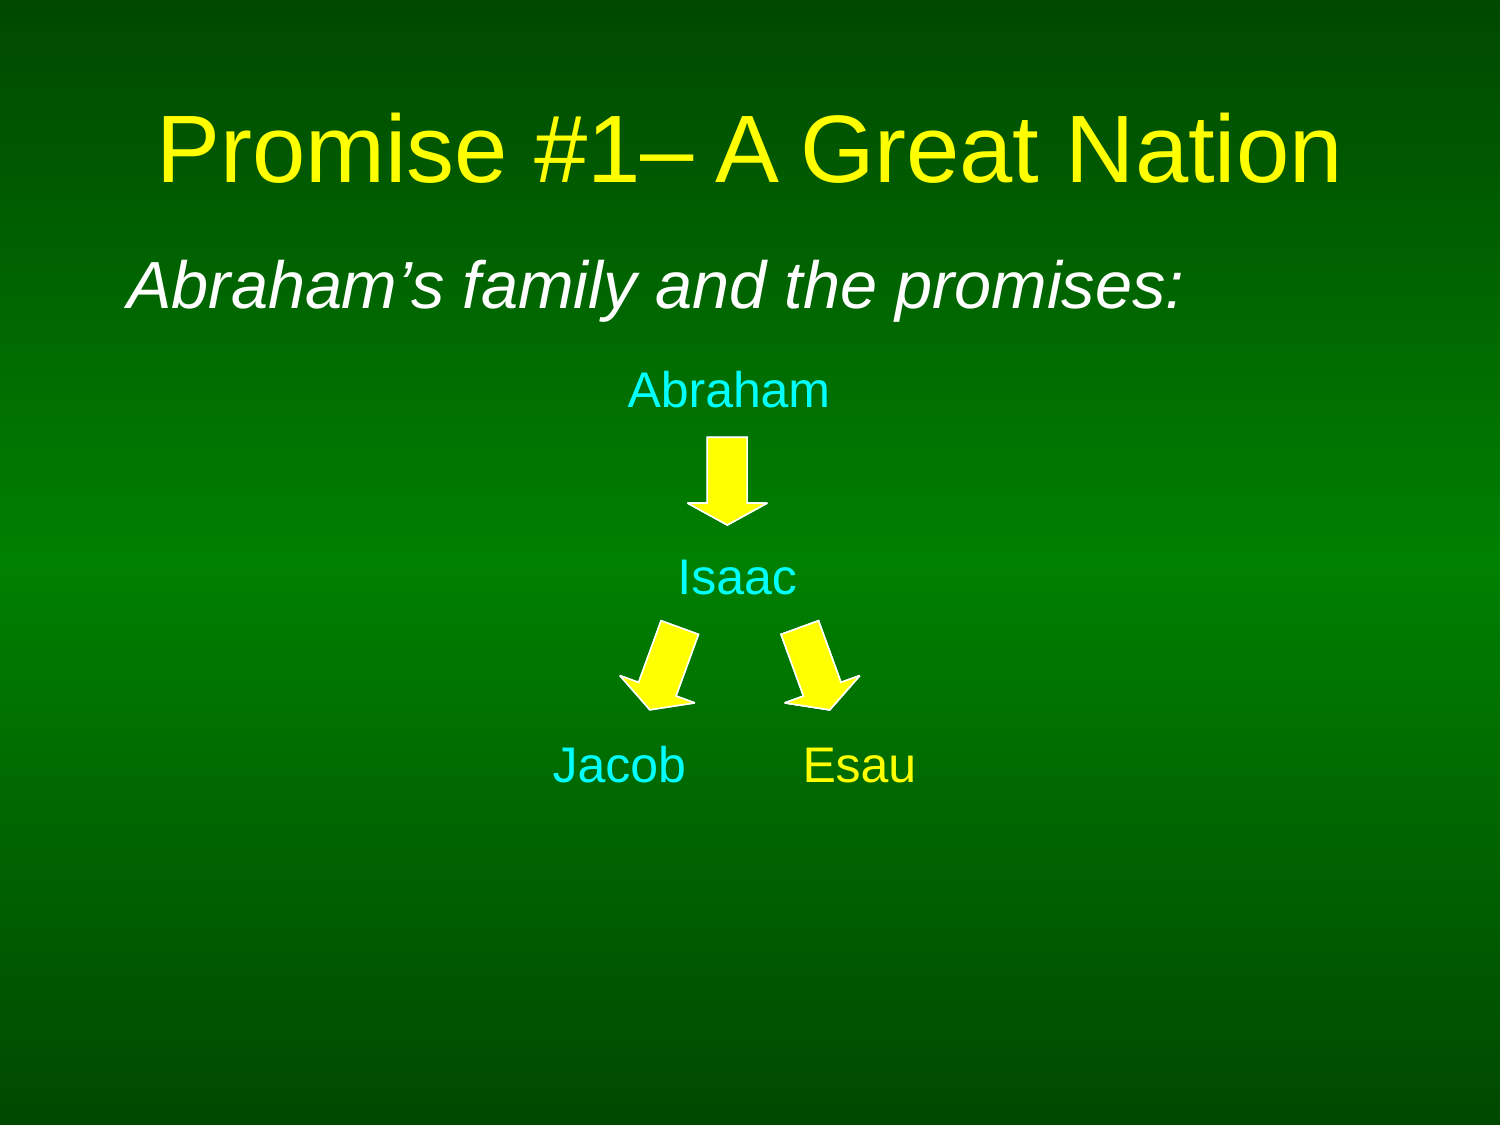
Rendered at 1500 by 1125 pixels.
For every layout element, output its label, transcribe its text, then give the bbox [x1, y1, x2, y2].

text_box [781, 620, 860, 710]
title Promise #1– A Great Nation [37, 50, 1463, 238]
text_box [619, 620, 699, 710]
list Abraham’s family and the promises: [112, 249, 1388, 338]
text_box Esau [787, 724, 932, 800]
text_box Jacob [537, 724, 701, 800]
text_box Abraham [612, 349, 846, 425]
text_box [687, 437, 768, 525]
text_box Isaac [662, 537, 812, 613]
